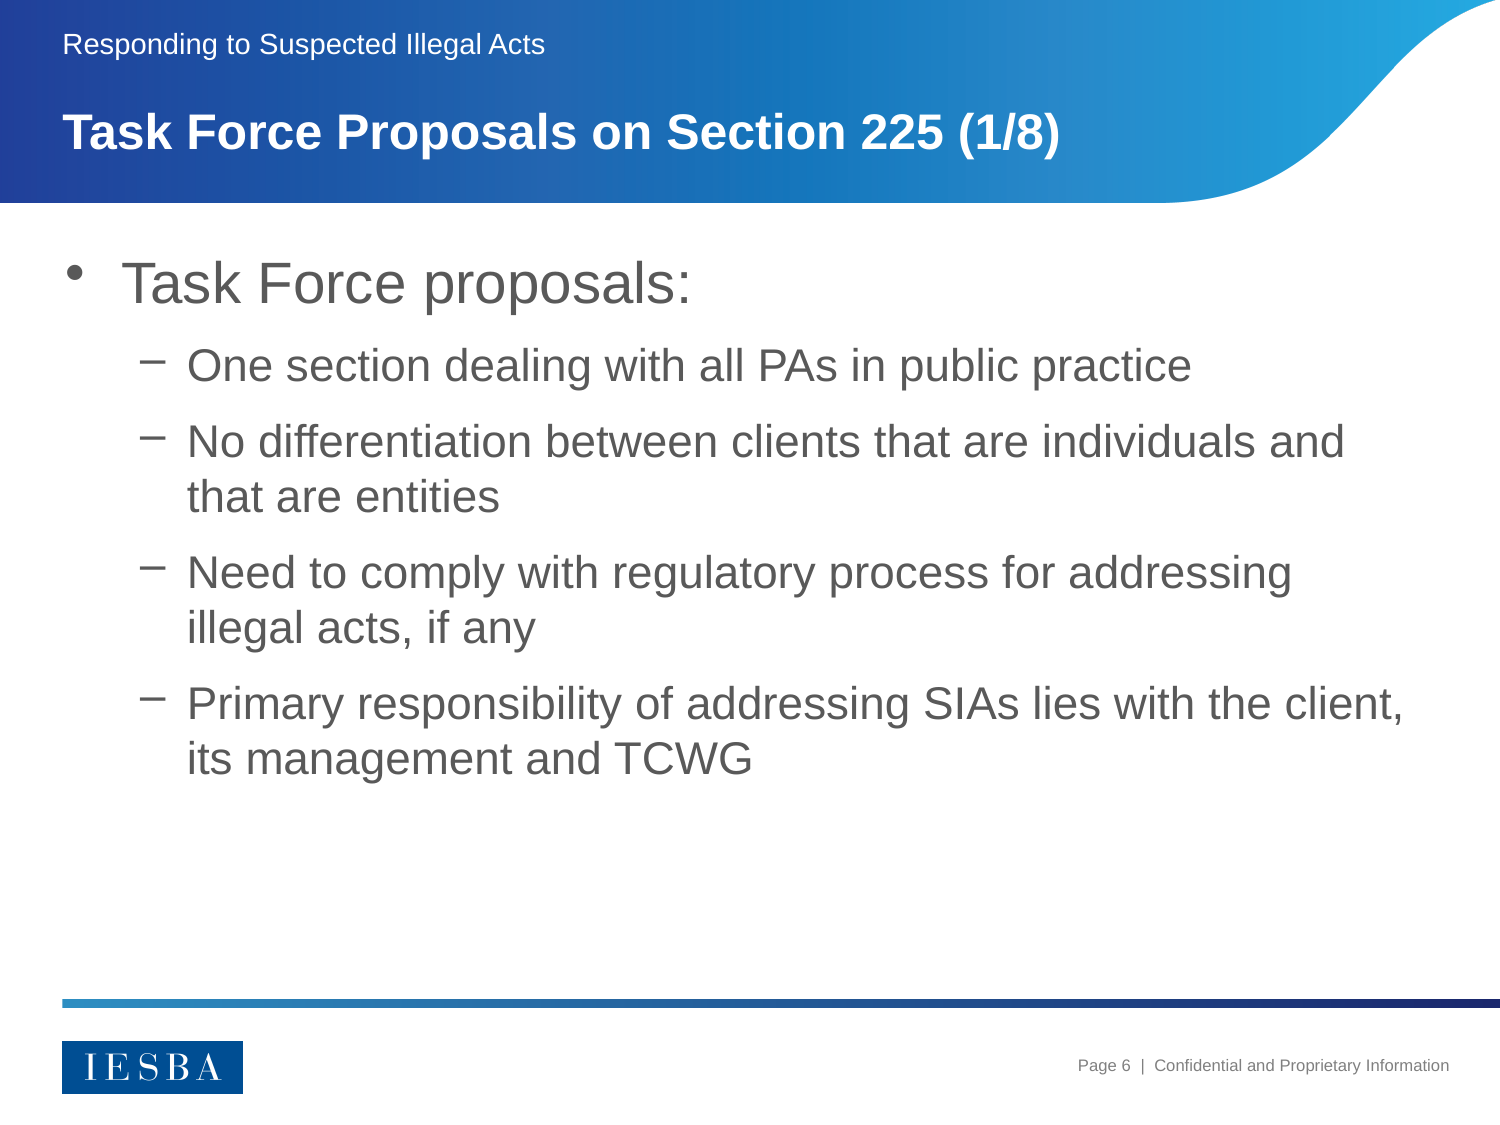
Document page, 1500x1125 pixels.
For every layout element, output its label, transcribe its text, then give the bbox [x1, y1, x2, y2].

list Task Force proposals: One section dealing with all PAs in public practice No differentiation between clients that are individuals and that are entities Need to comply with regulatory process for addressing illegal acts, if any Primary responsibility of addressing SIAs lies with the client, its management and TCWG [50, 237, 1438, 988]
title Task Force Proposals on Section 225 (1/8) [62, 75, 1300, 184]
picture [0, 0, 1497, 203]
subtitle Responding to Suspected Illegal Acts [62, 24, 575, 80]
picture [62, 1041, 243, 1094]
